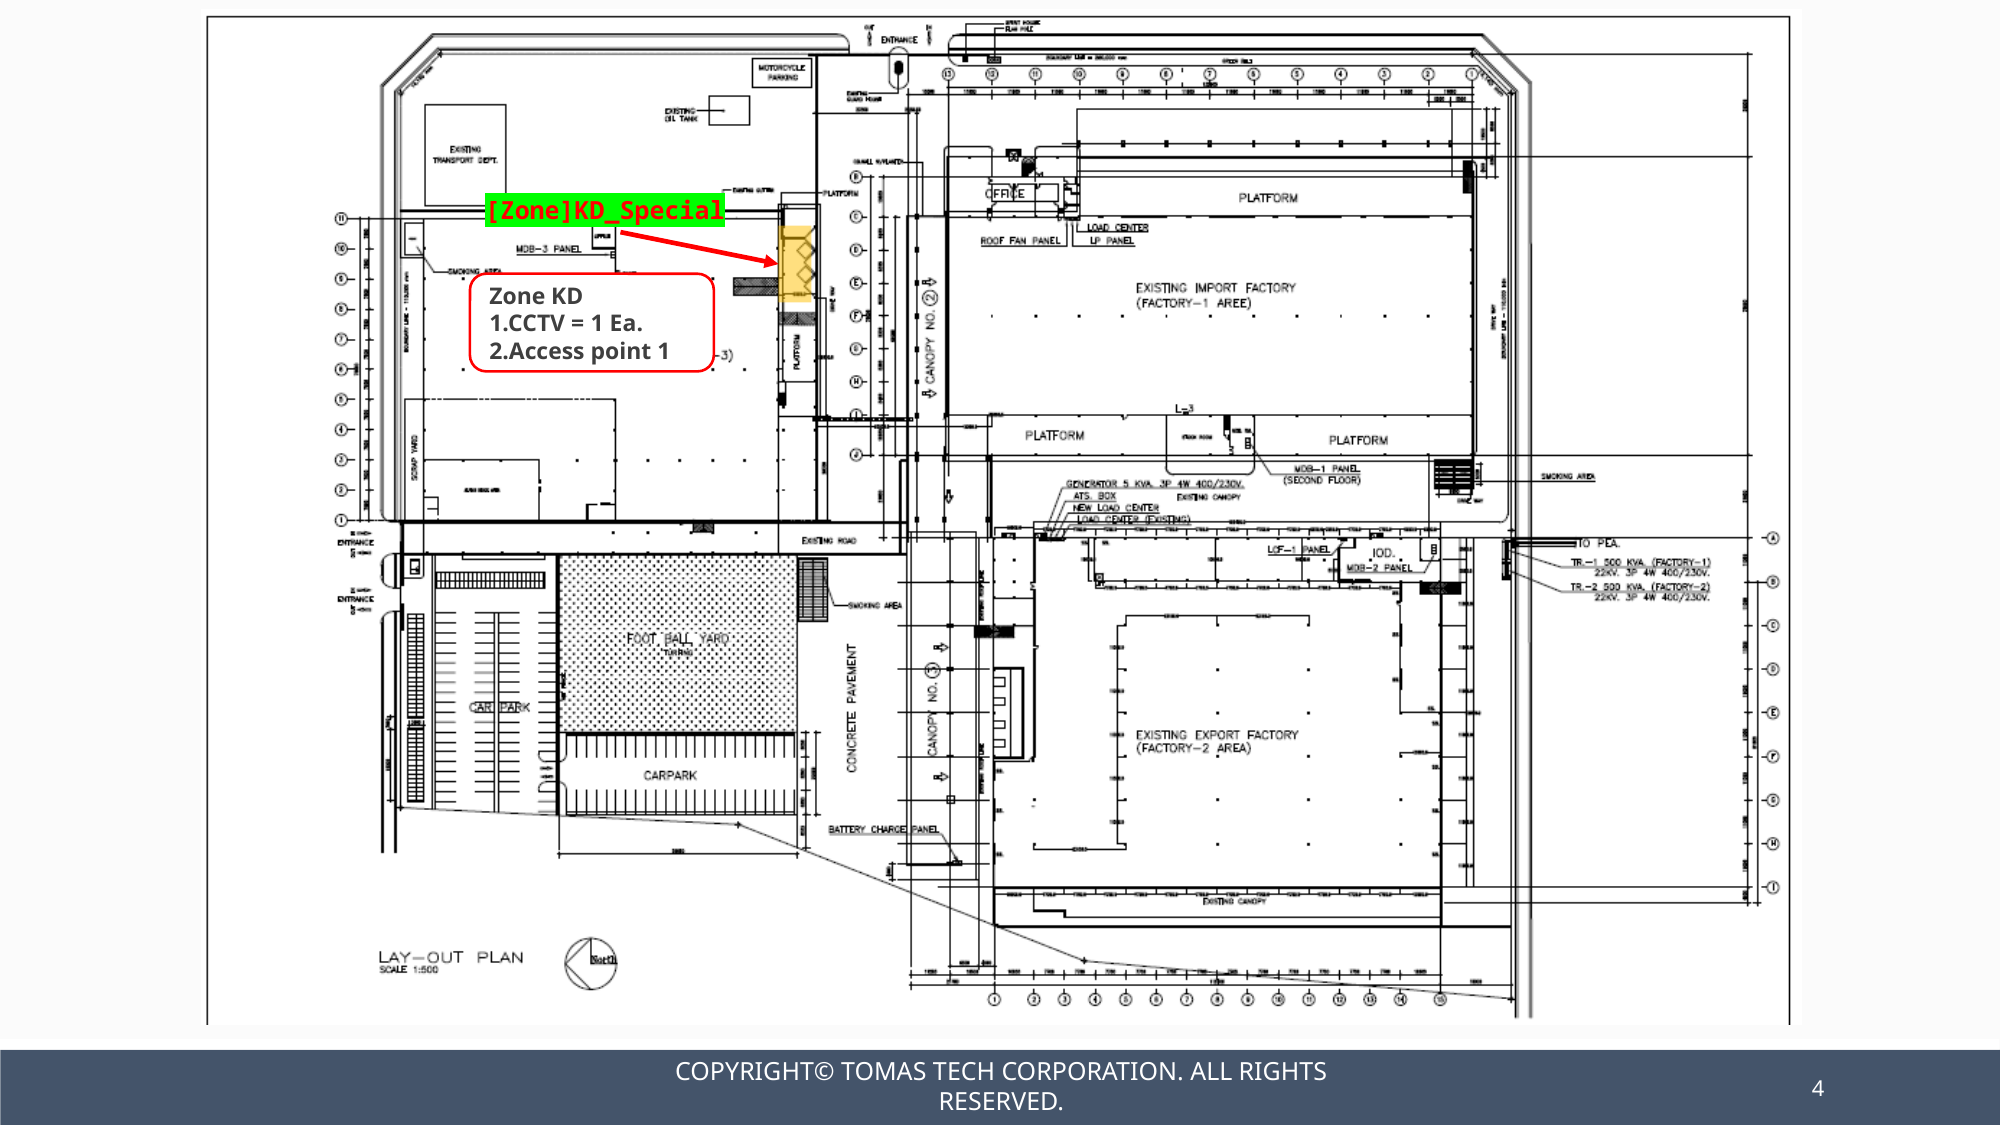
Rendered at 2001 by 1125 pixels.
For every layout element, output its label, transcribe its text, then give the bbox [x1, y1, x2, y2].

slide_number 4 [1624, 1059, 1840, 1120]
footer Copyright© TOMAS TECH CORPORATION. All rights reserved. [606, 1055, 1398, 1116]
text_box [620, 232, 779, 265]
picture [201, 9, 1803, 1025]
